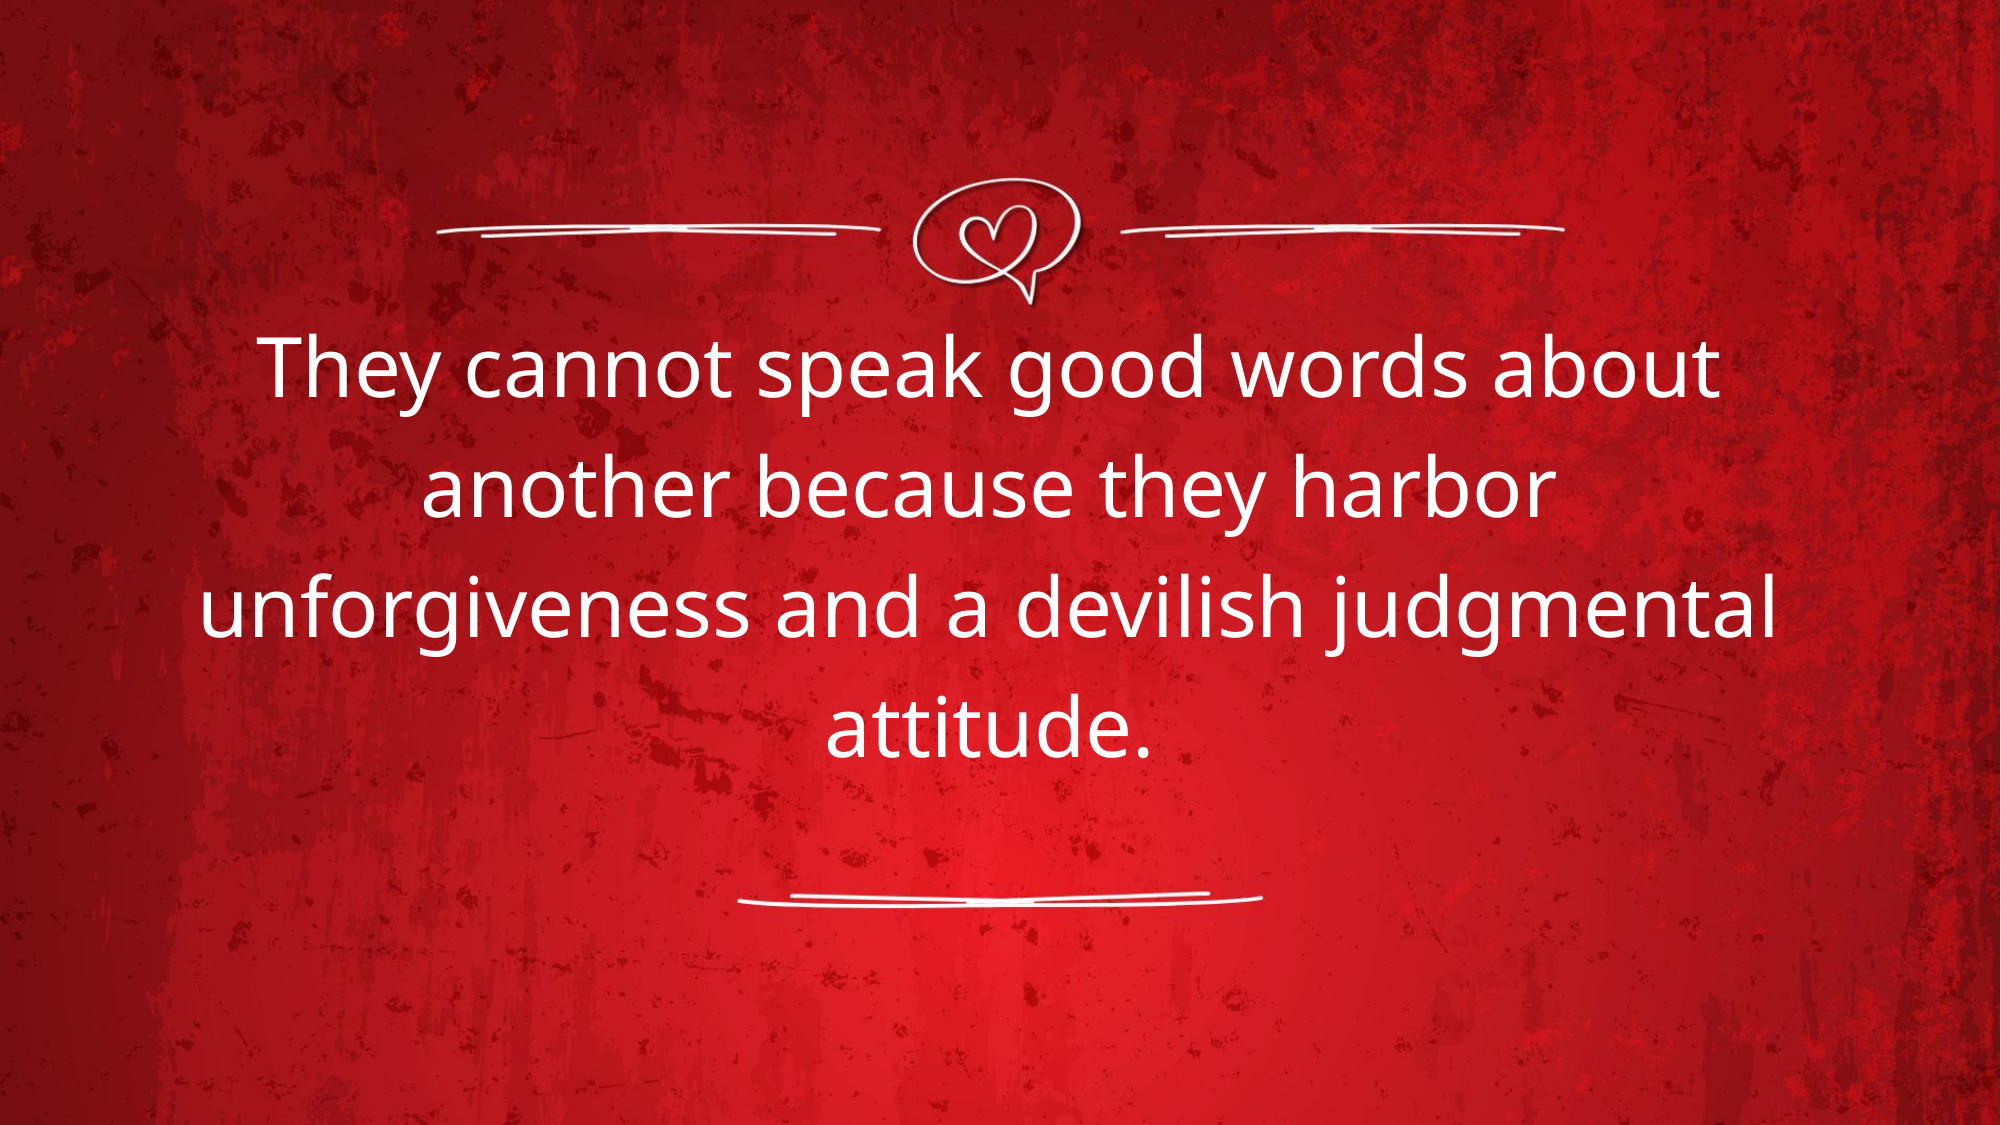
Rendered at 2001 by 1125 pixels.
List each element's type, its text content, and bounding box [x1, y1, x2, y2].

list They cannot speak good words about another because they harbor unforgiveness and a devilish judgmental attitude. [150, 276, 1829, 792]
picture [0, 0, 2001, 1125]
